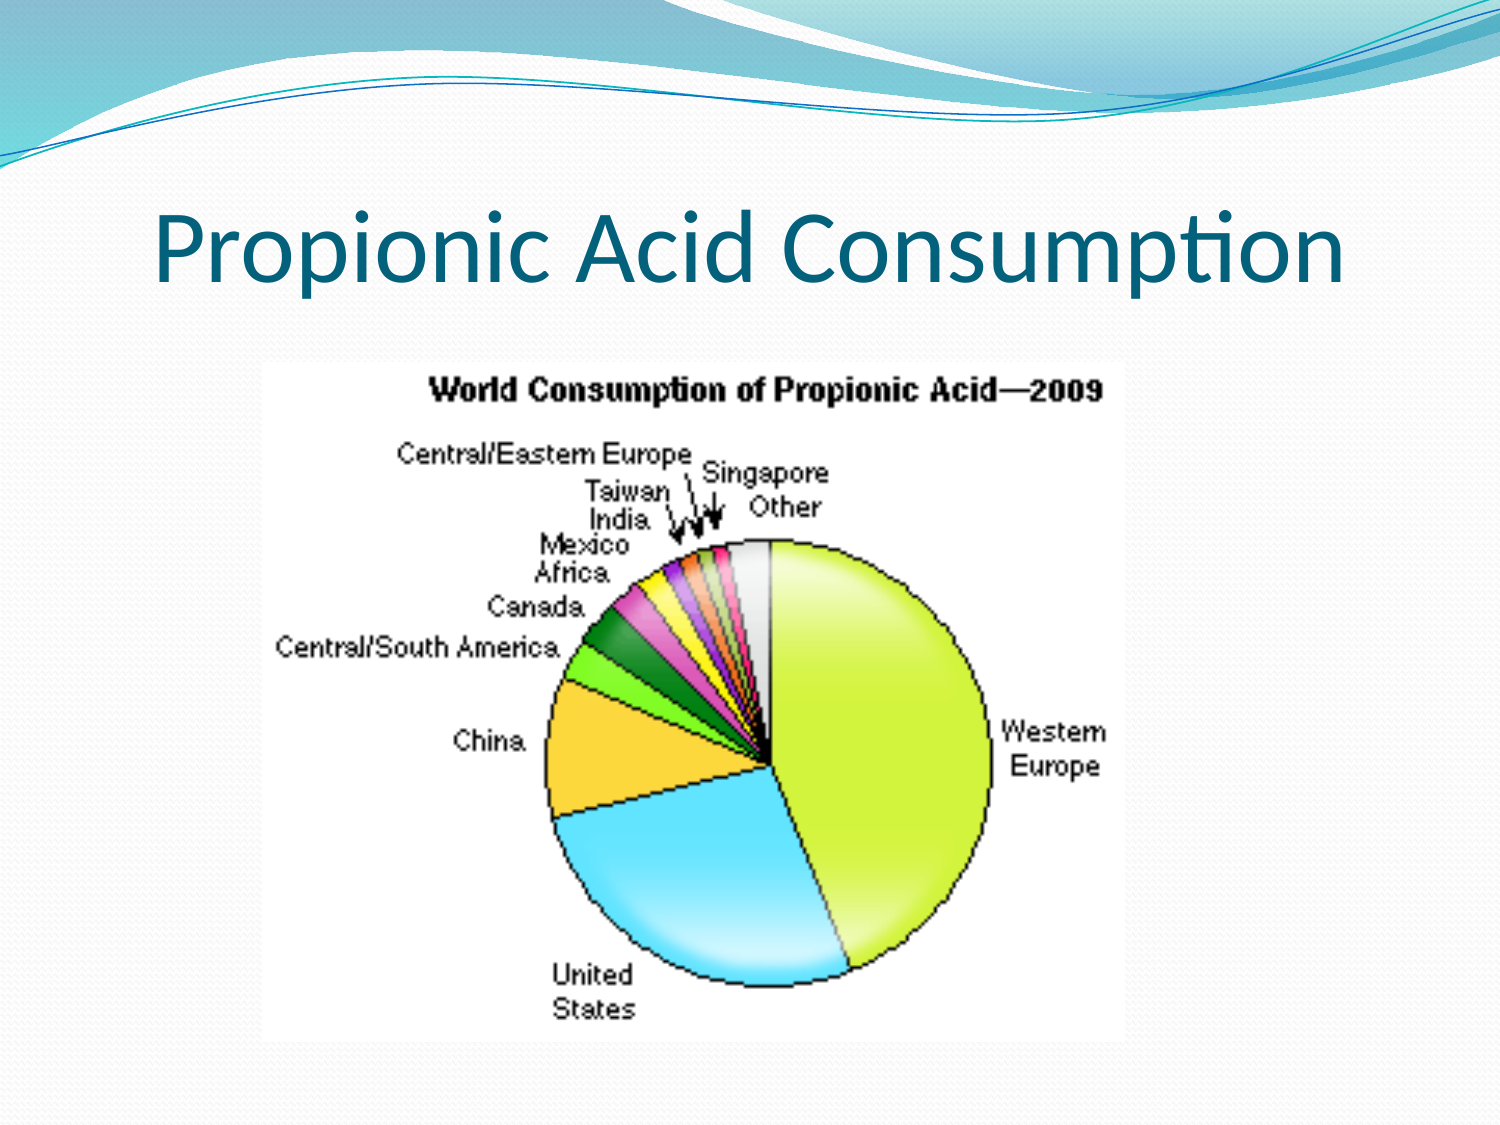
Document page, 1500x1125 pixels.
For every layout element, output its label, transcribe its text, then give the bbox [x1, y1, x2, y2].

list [262, 362, 1126, 1042]
title Propionic Acid Consumption [75, 115, 1425, 303]
